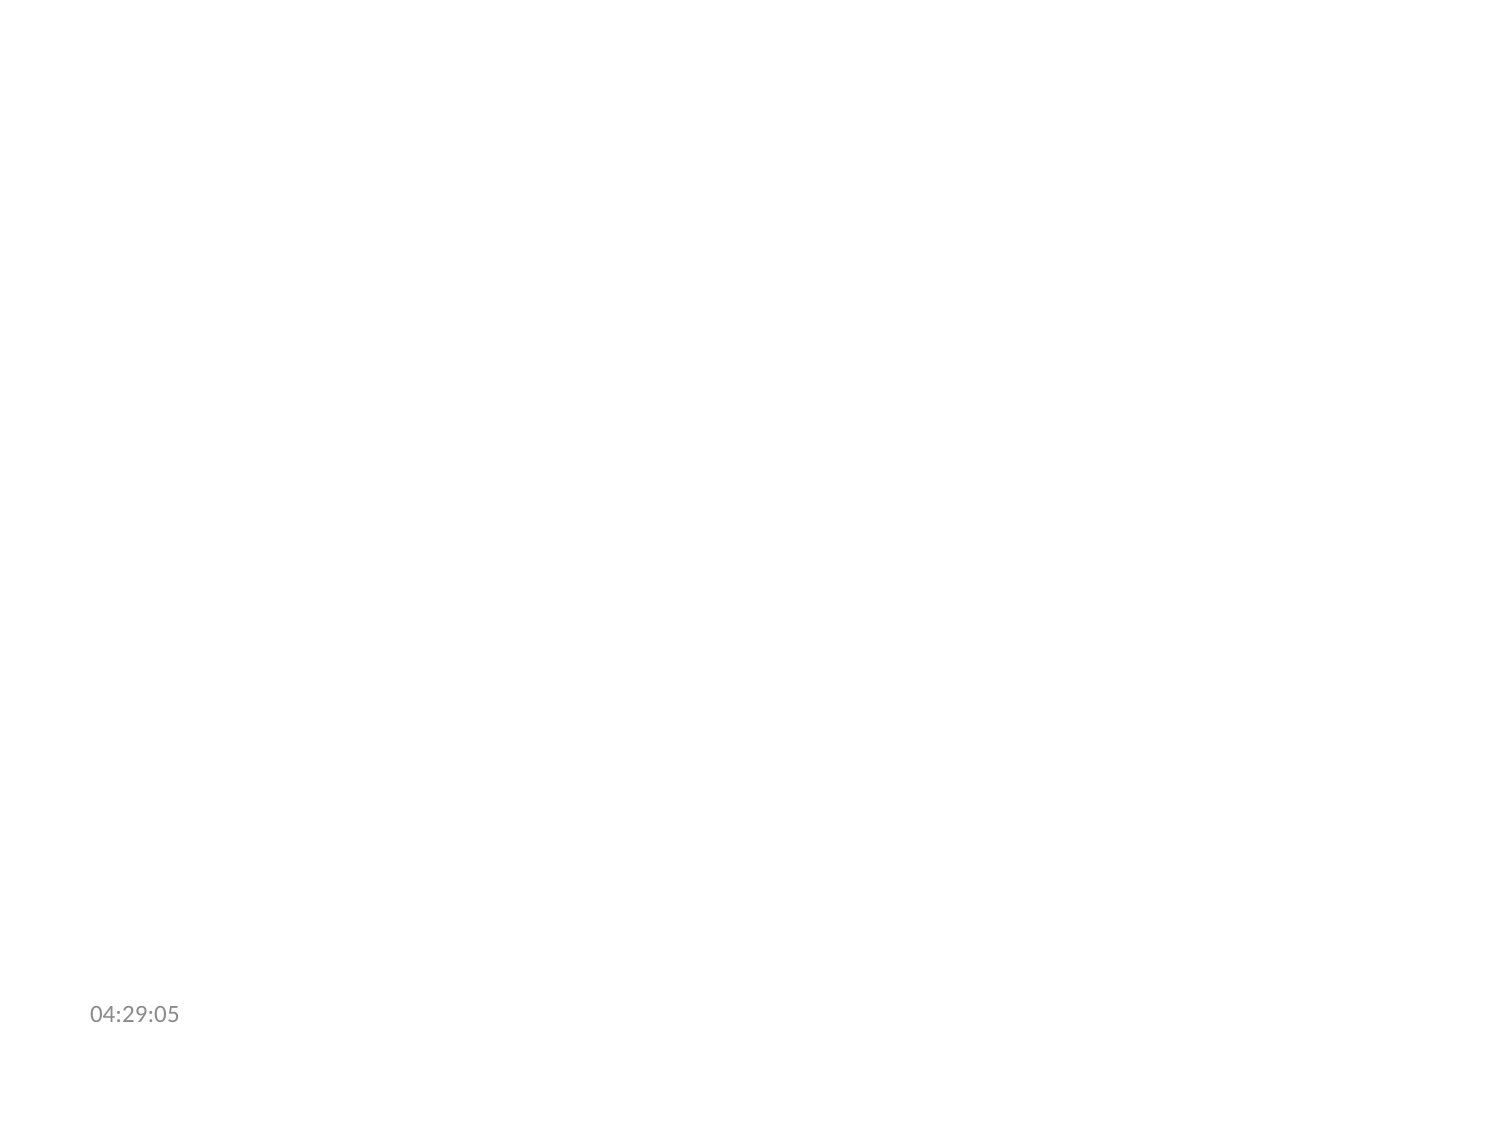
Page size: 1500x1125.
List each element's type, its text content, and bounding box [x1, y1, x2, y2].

text_box 15:35:09 [75, 982, 425, 1043]
